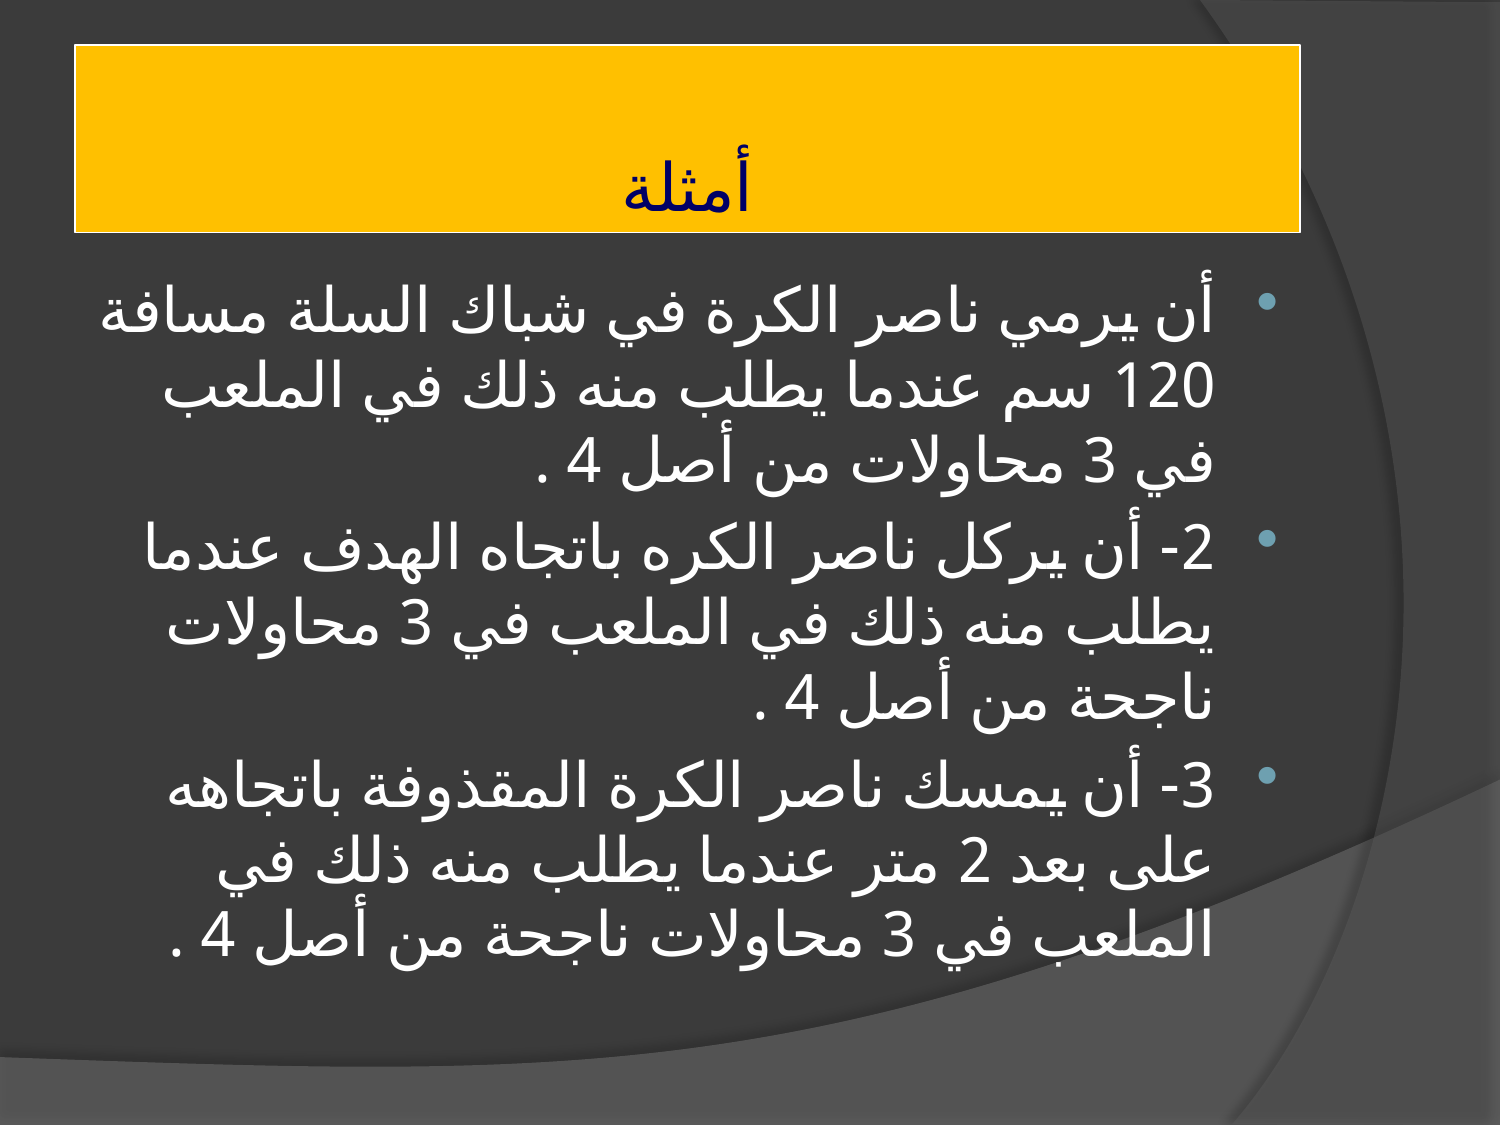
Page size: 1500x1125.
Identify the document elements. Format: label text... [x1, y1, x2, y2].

list أن يرمي ناصر الكرة في شباك السلة مسافة 120 سم عندما يطلب منه ذلك في الملعب في 3 محاولات من أصل 4 . 2- أن يركل ناصر الكره باتجاه الهدف عندما يطلب منه ذلك في الملعب في 3 محاولات ناجحة من أصل 4 . 3- أن يمسك ناصر الكرة المقذوفة باتجاهه على بعد 2 متر عندما يطلب منه ذلك في الملعب في 3 محاولات ناجحة من أصل 4 . [75, 262, 1300, 1005]
title أمثلة [75, 45, 1300, 233]
